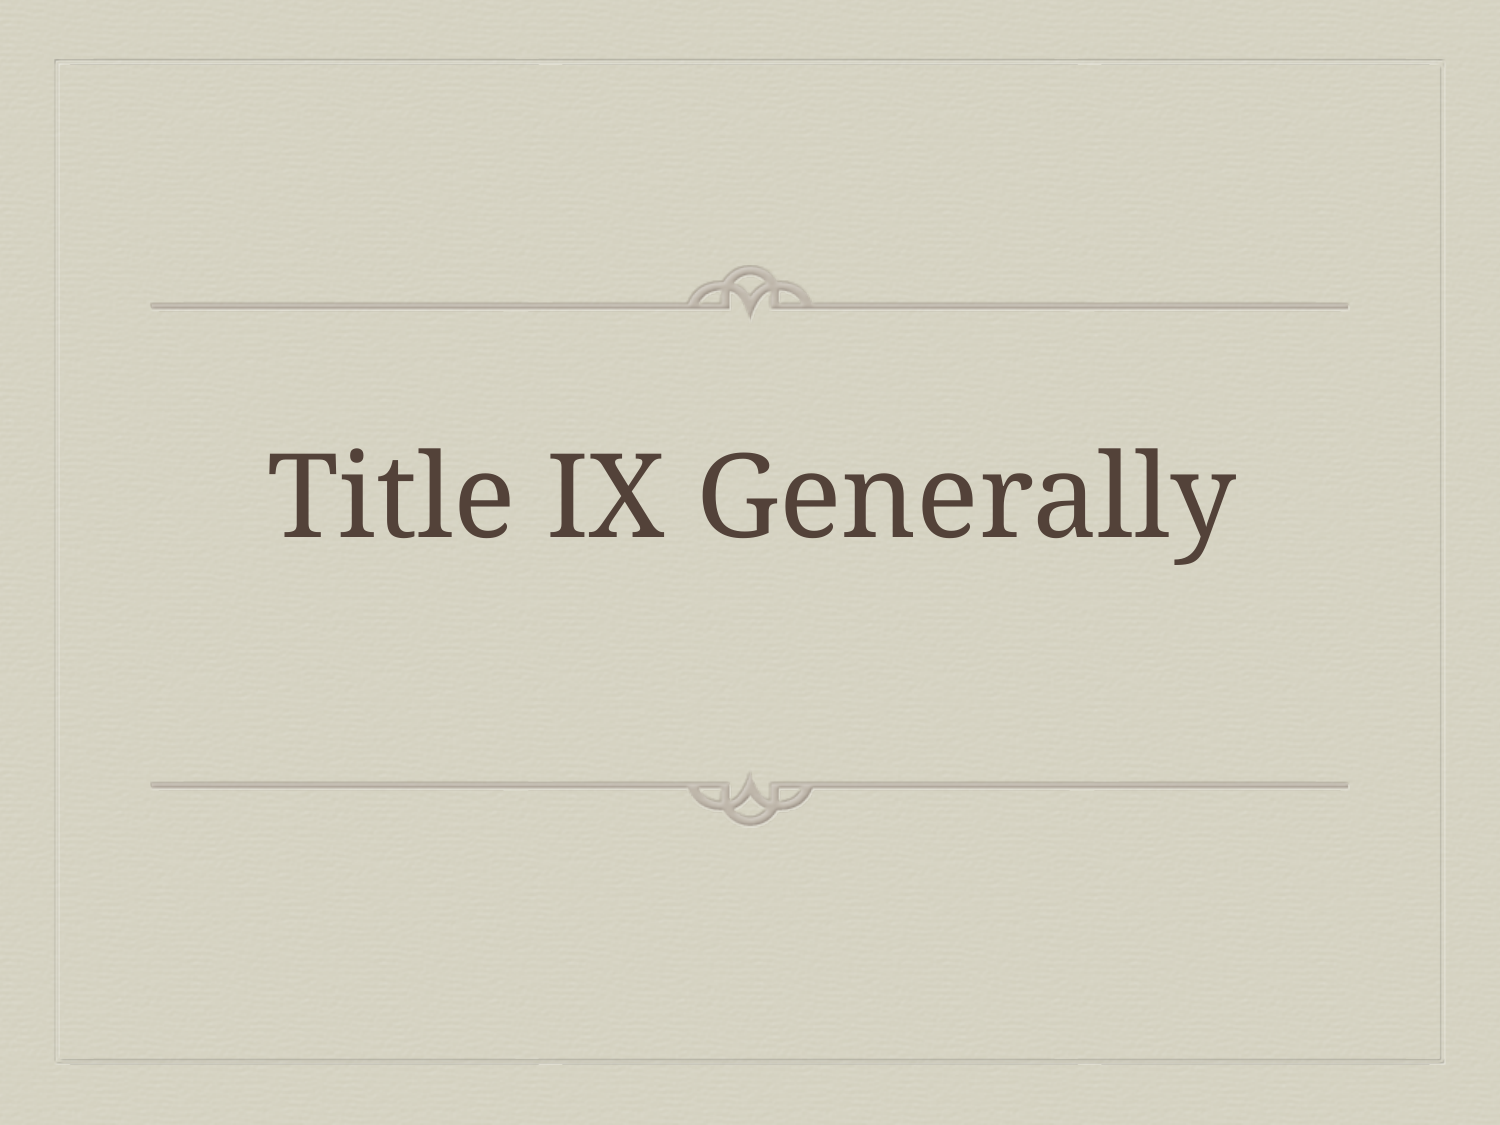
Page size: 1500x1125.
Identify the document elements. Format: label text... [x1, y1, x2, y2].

title Title IX Generally [183, 312, 1322, 573]
picture [0, 0, 1500, 1125]
